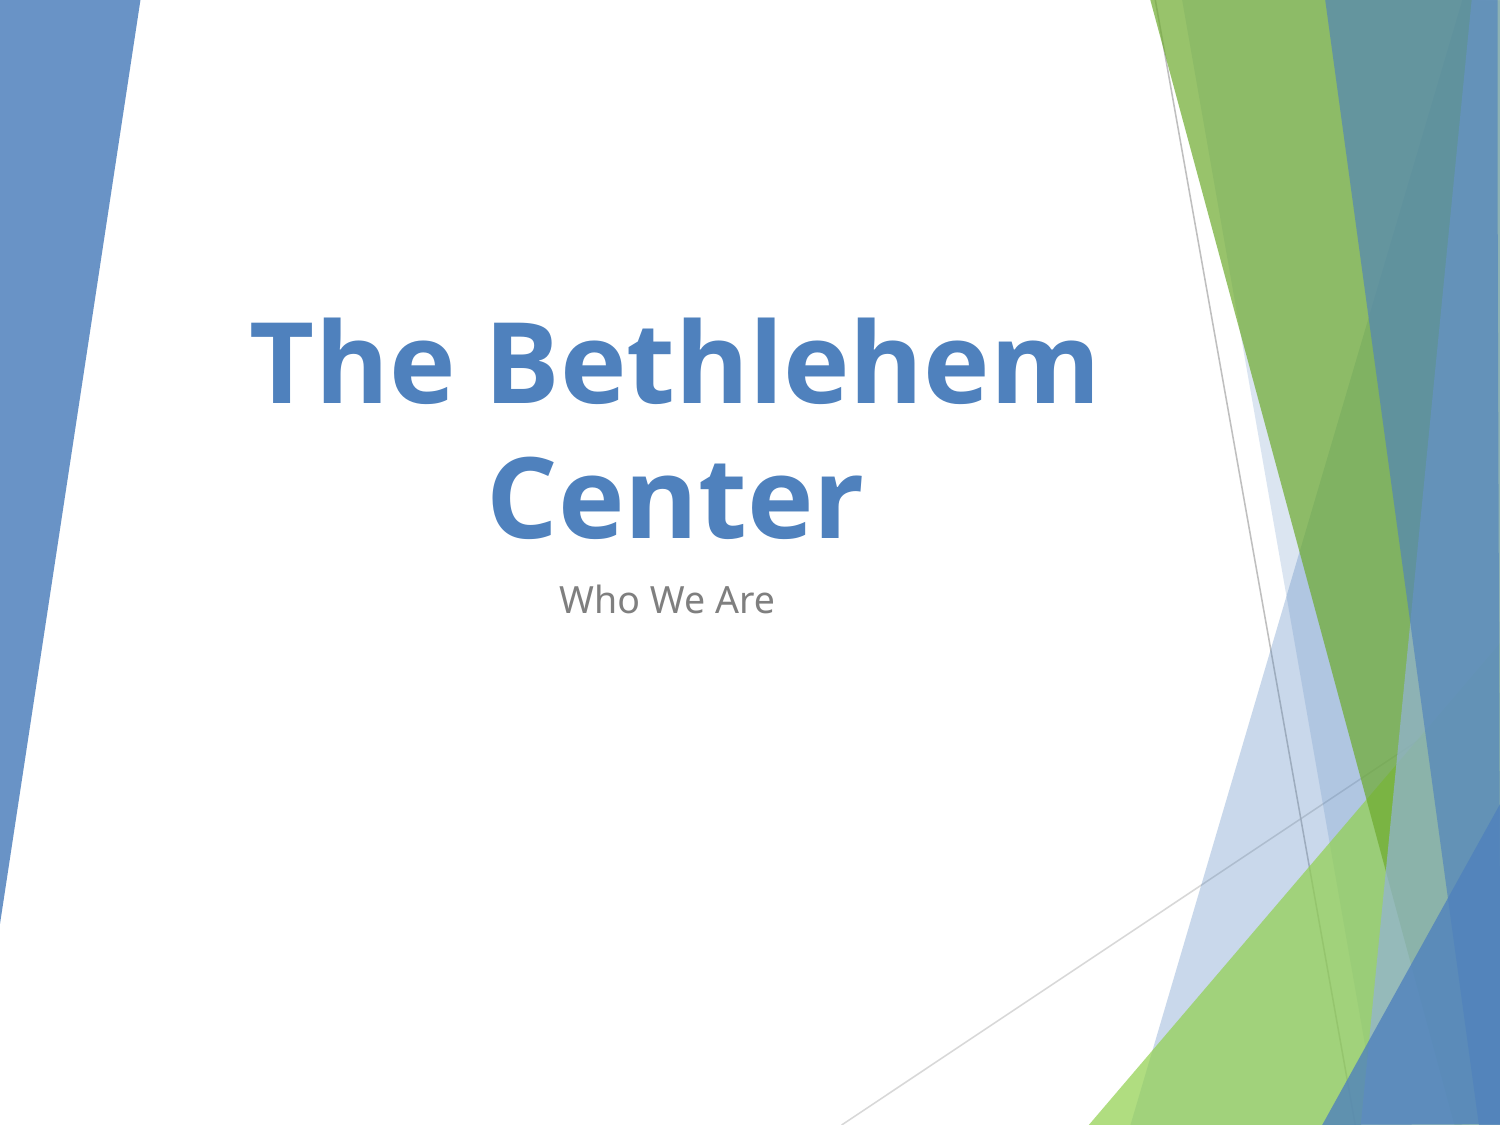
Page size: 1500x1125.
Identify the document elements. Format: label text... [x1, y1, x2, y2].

title The Bethlehem Center [72, 298, 1280, 569]
subtitle Who We Are [189, 568, 1145, 749]
